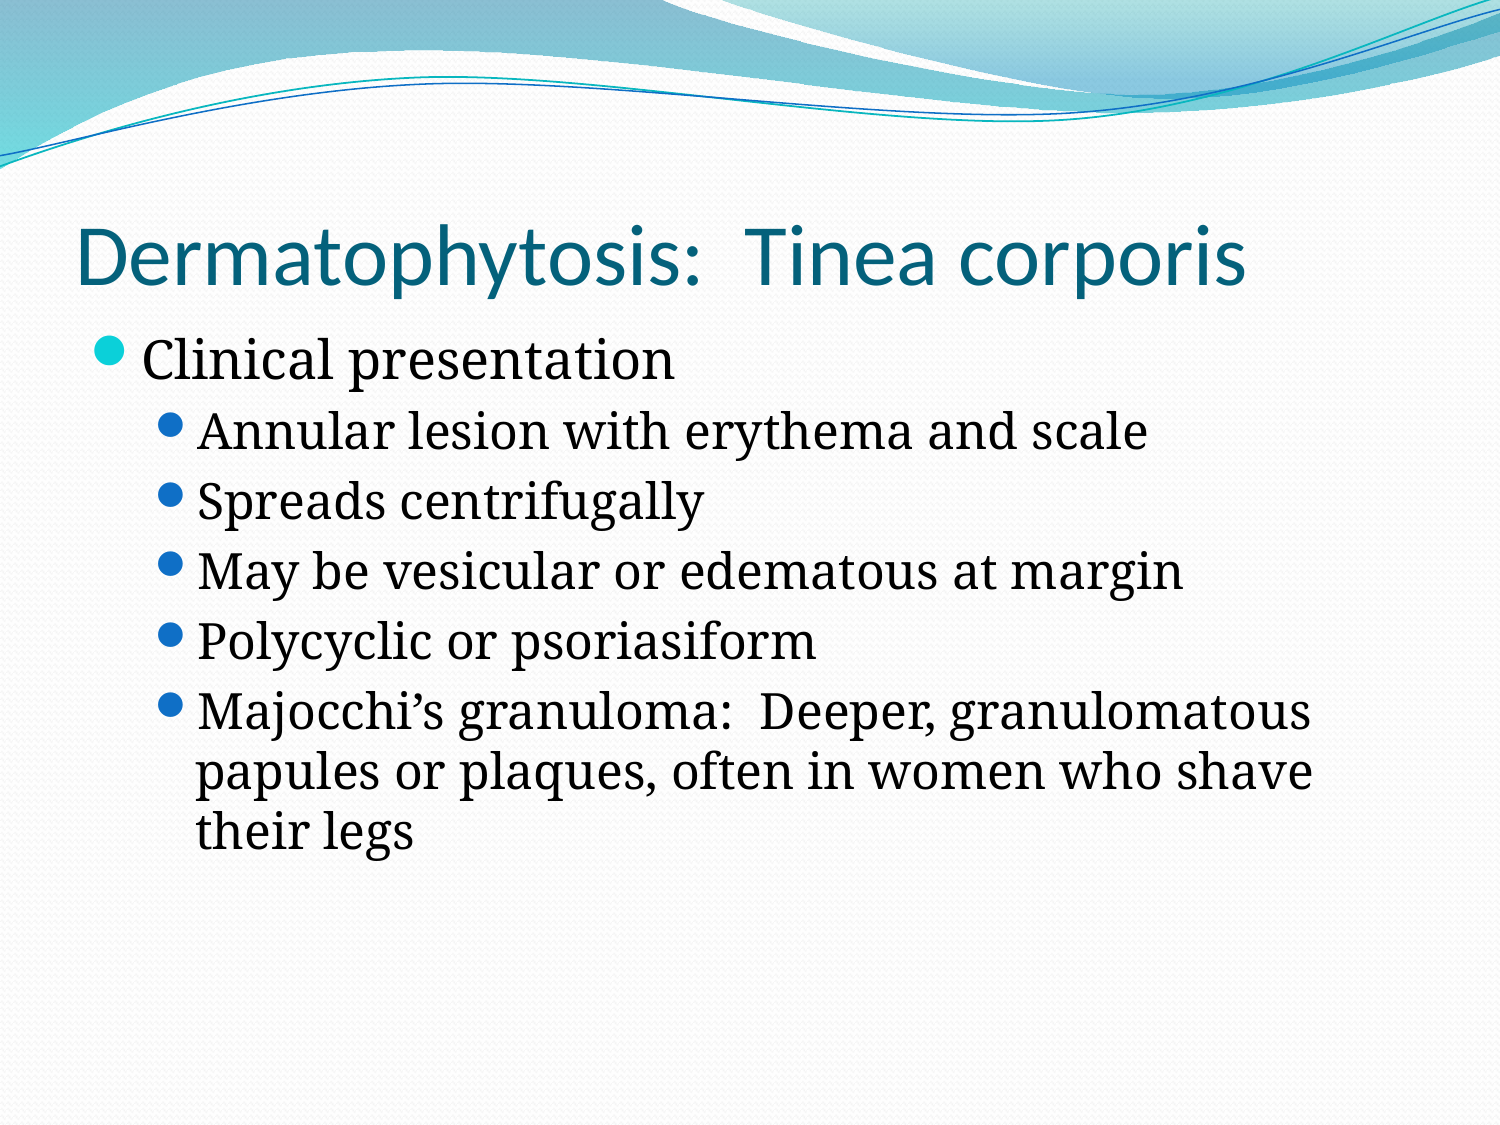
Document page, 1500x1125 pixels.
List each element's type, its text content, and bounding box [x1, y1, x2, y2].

list Clinical presentation Annular lesion with erythema and scale Spreads centrifugally May be vesicular or edematous at margin Polycyclic or psoriasiform Majocchi’s granuloma: Deeper, granulomatous papules or plaques, often in women who shave their legs [74, 317, 1426, 1038]
title Dermatophytosis: Tinea corporis [74, 115, 1426, 304]
